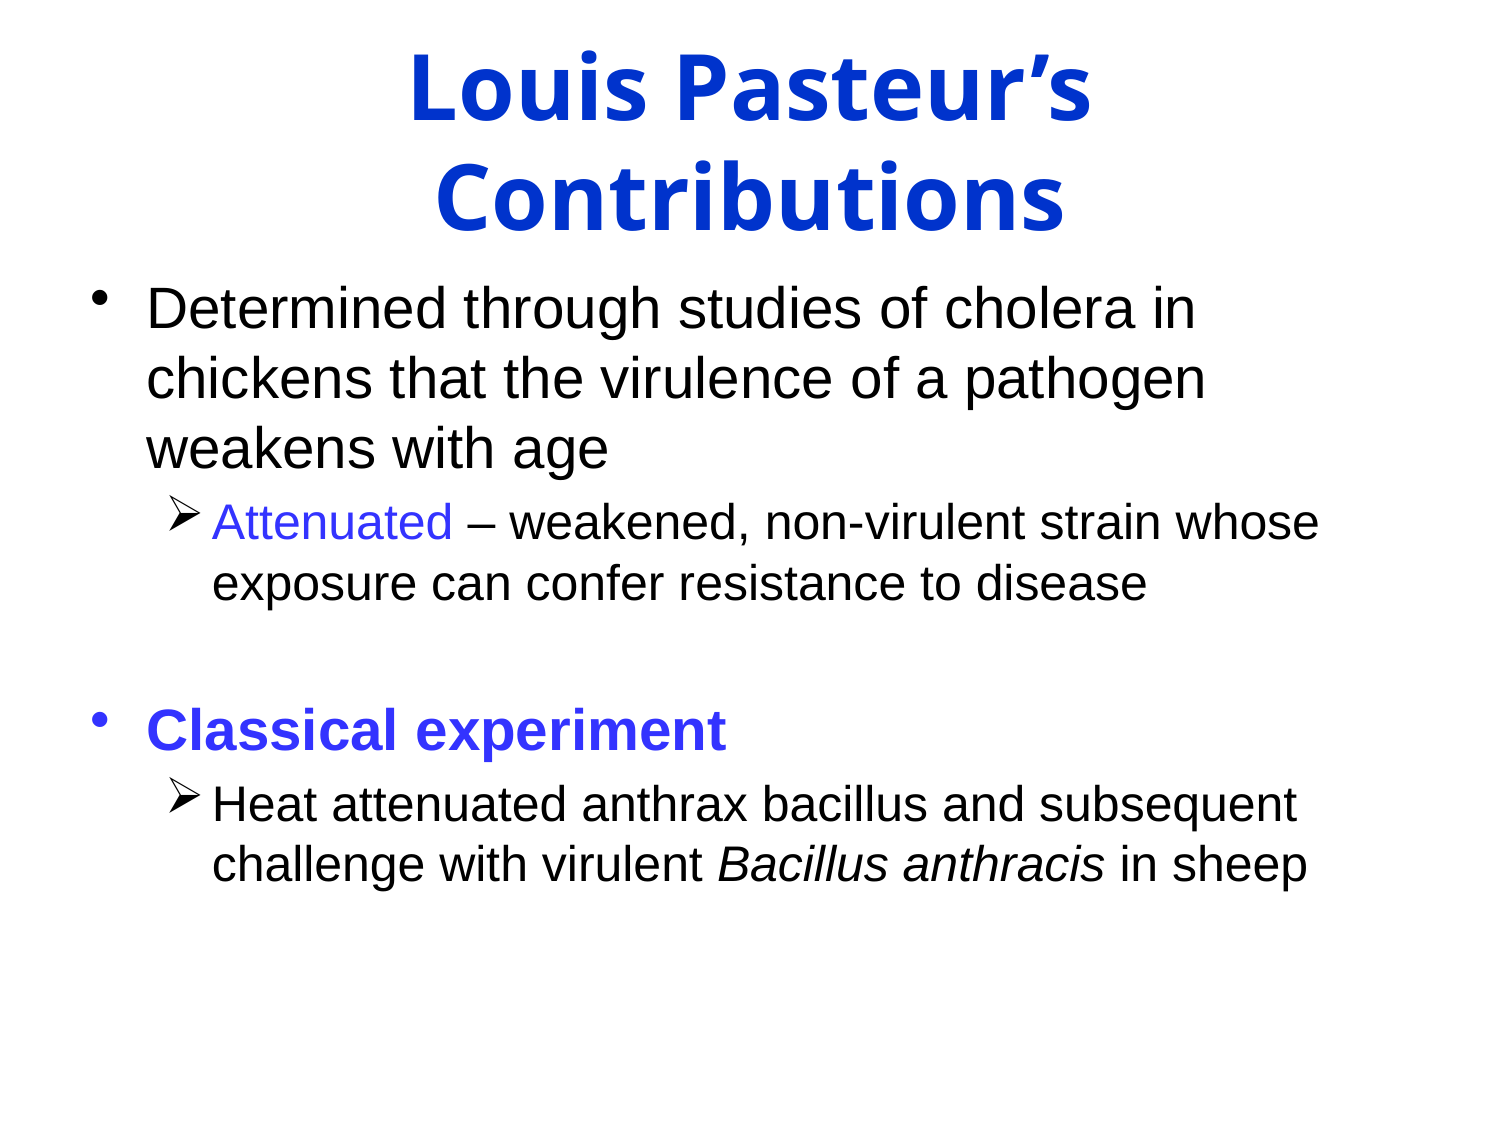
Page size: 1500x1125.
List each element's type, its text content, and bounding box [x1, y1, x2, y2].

list Determined through studies of cholera in chickens that the virulence of a pathogen weakens with age Attenuated – weakened, non-virulent strain whose exposure can confer resistance to disease Classical experiment Heat attenuated anthrax bacillus and subsequent challenge with virulent Bacillus anthracis in sheep [74, 262, 1426, 1006]
title Louis Pasteur’s Contributions [74, 44, 1426, 233]
